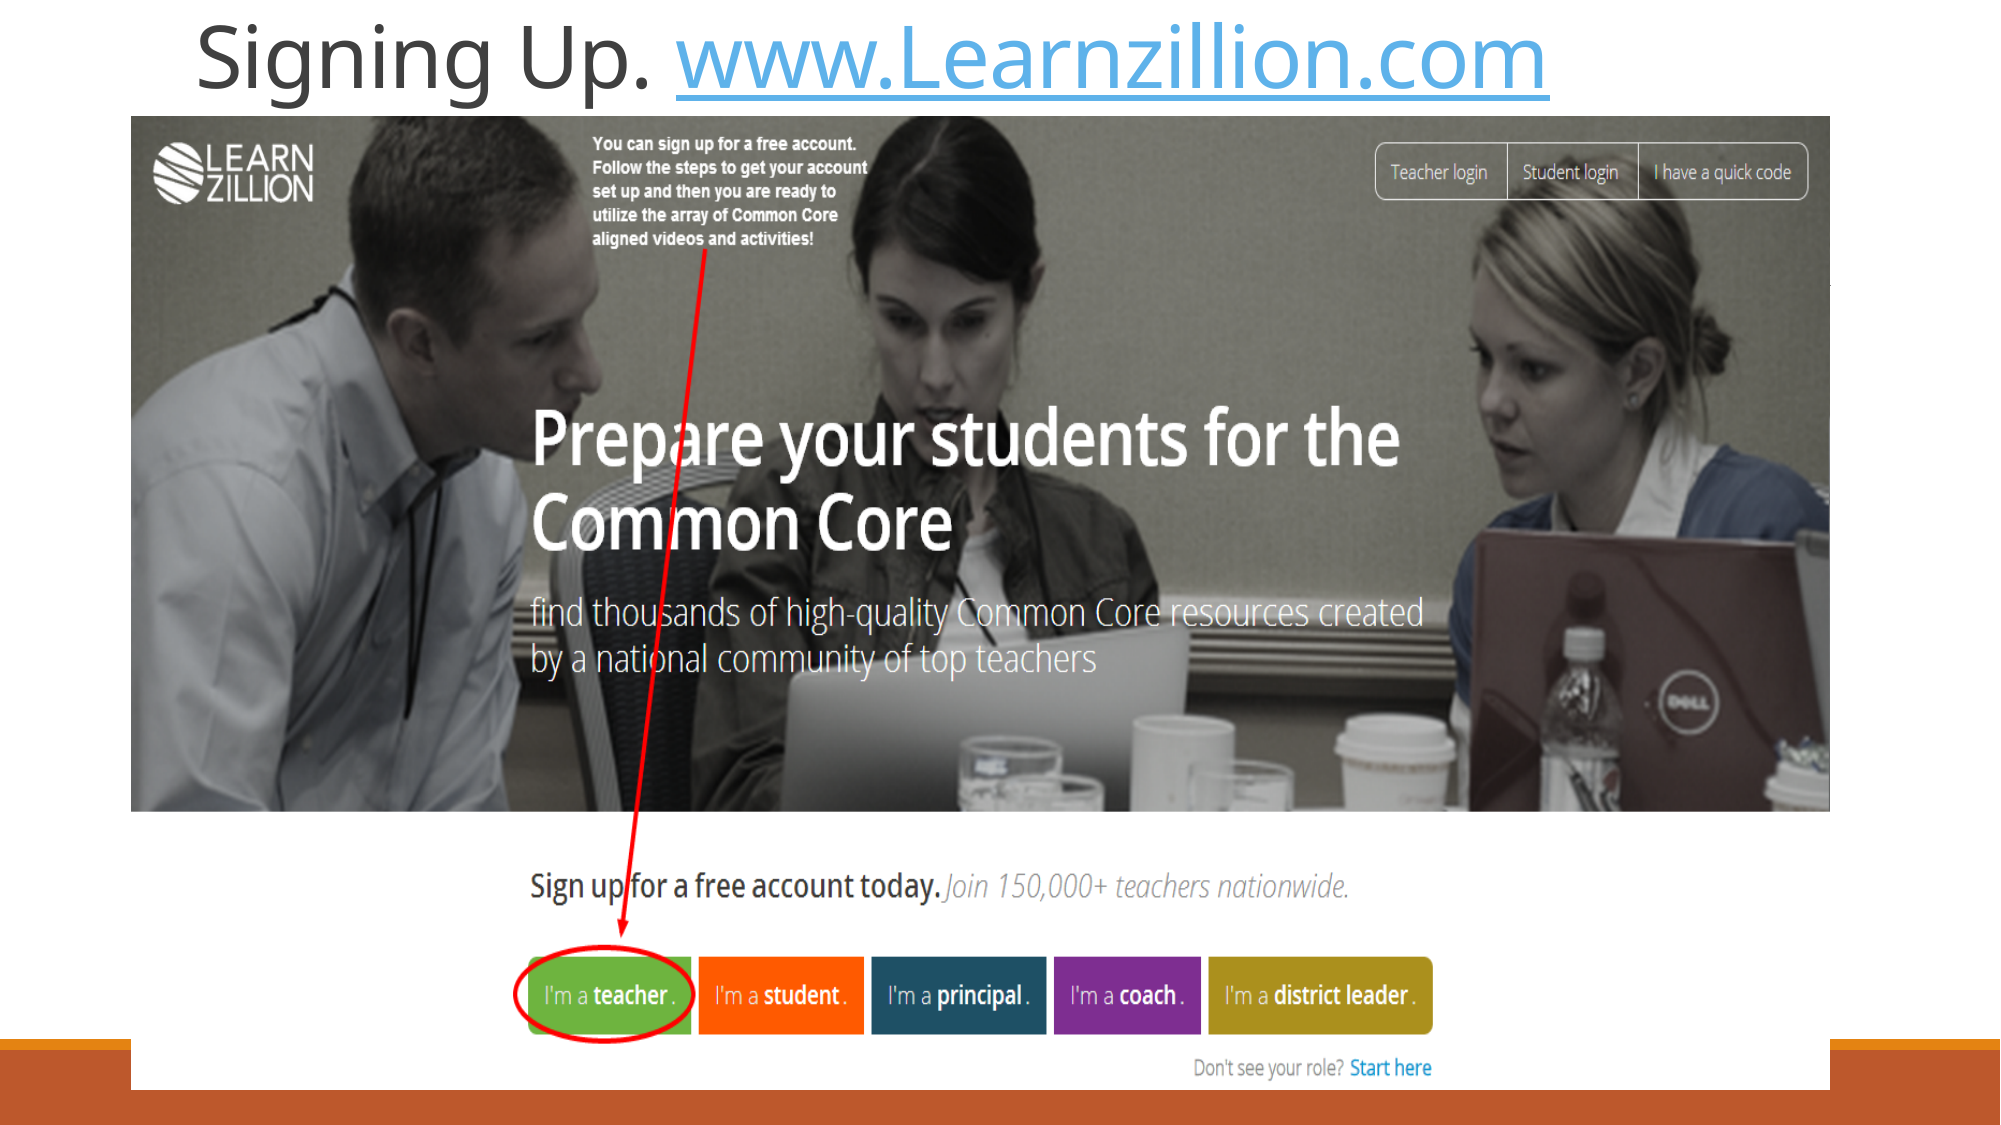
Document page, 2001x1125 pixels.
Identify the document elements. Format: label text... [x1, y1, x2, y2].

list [130, 115, 1831, 1090]
title Signing Up. www.Learnzillion.com [180, 0, 1830, 113]
